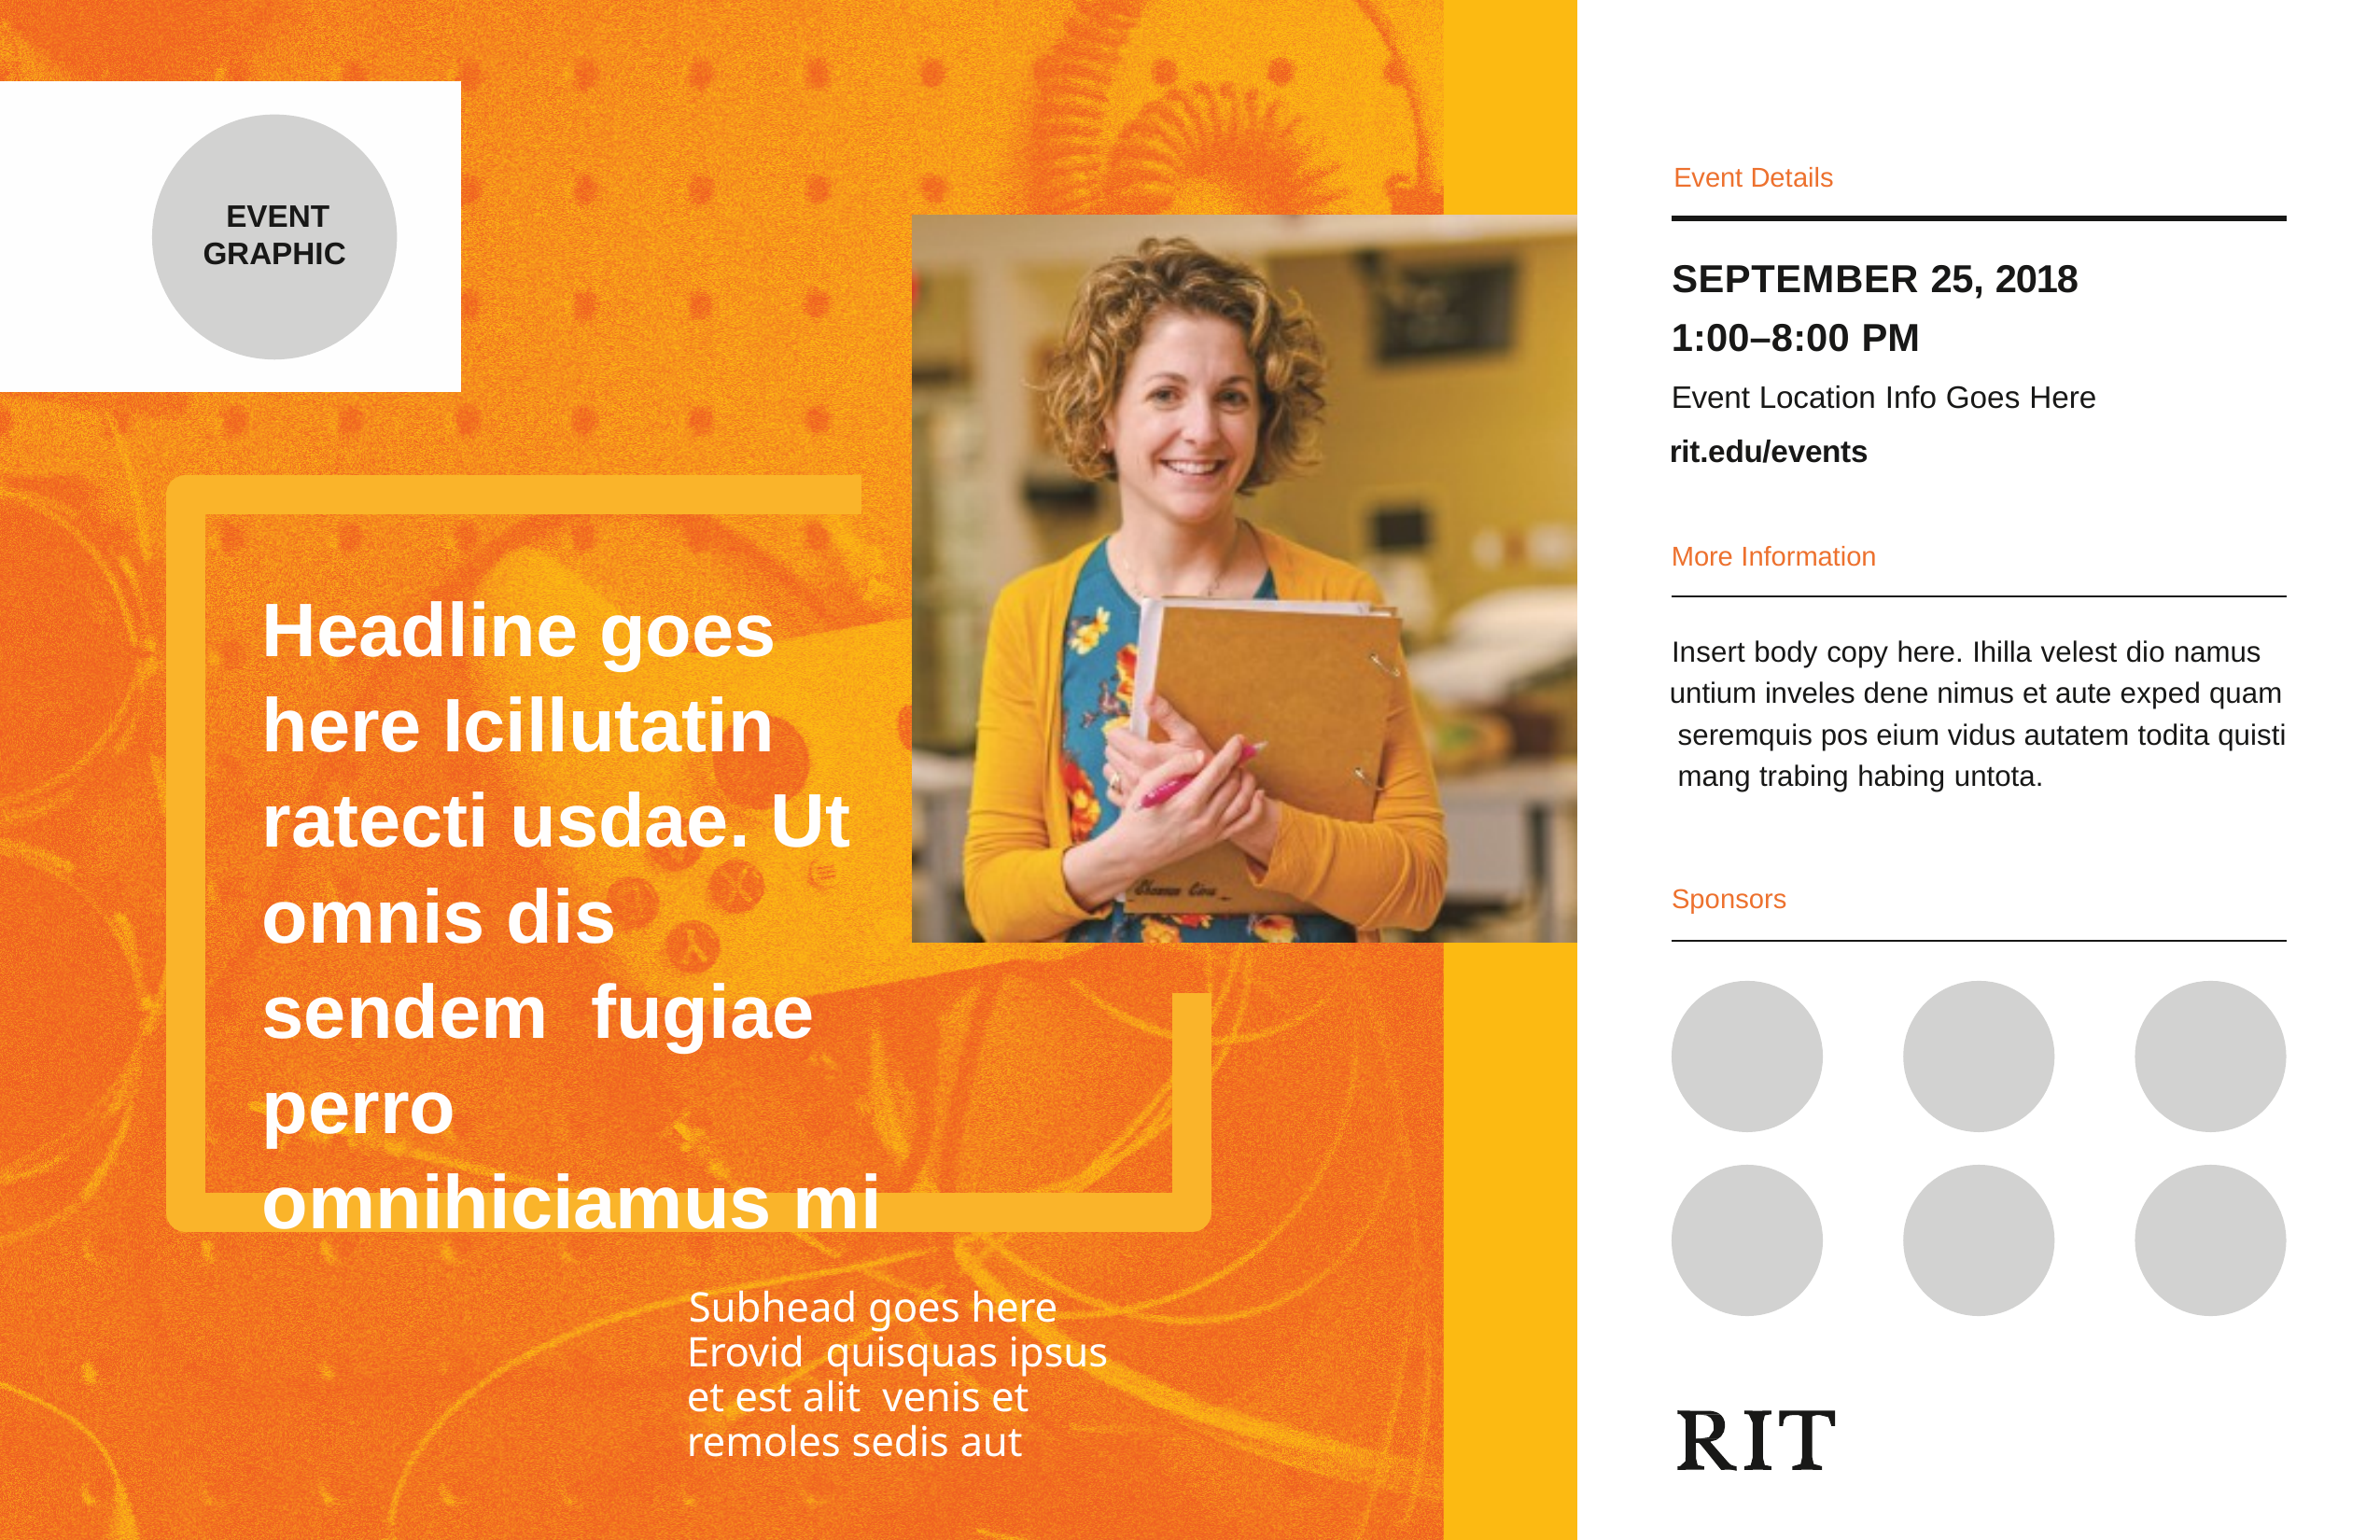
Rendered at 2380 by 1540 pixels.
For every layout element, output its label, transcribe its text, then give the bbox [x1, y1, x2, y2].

text_box [2135, 980, 2287, 1133]
text_box [1743, 1410, 1771, 1471]
text_box More Information [1669, 539, 1987, 572]
text_box [1671, 980, 1824, 1133]
text_box [2135, 1164, 2287, 1317]
picture [0, 0, 1577, 1540]
text_box Insert body copy here. Ihilla velest dio namus untium inveles dene nimus et aute exped quam seremquis pos eium vidus autatem todita quisti mang trabing habing untota. [1669, 626, 2289, 793]
text_box [1903, 980, 2055, 1133]
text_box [1677, 1410, 1737, 1472]
text_box SEPTEMBER 25, 2018 1:00–8:00 PM Event Location Info Goes Here rit.edu/events [1669, 253, 2116, 469]
text_box Event Details [1672, 160, 1889, 193]
text_box [1903, 1164, 2055, 1317]
text_box Sponsors [1669, 881, 1887, 915]
text_box [1671, 1164, 1824, 1317]
text_box [1779, 1410, 1836, 1471]
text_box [185, 215, 1577, 1213]
